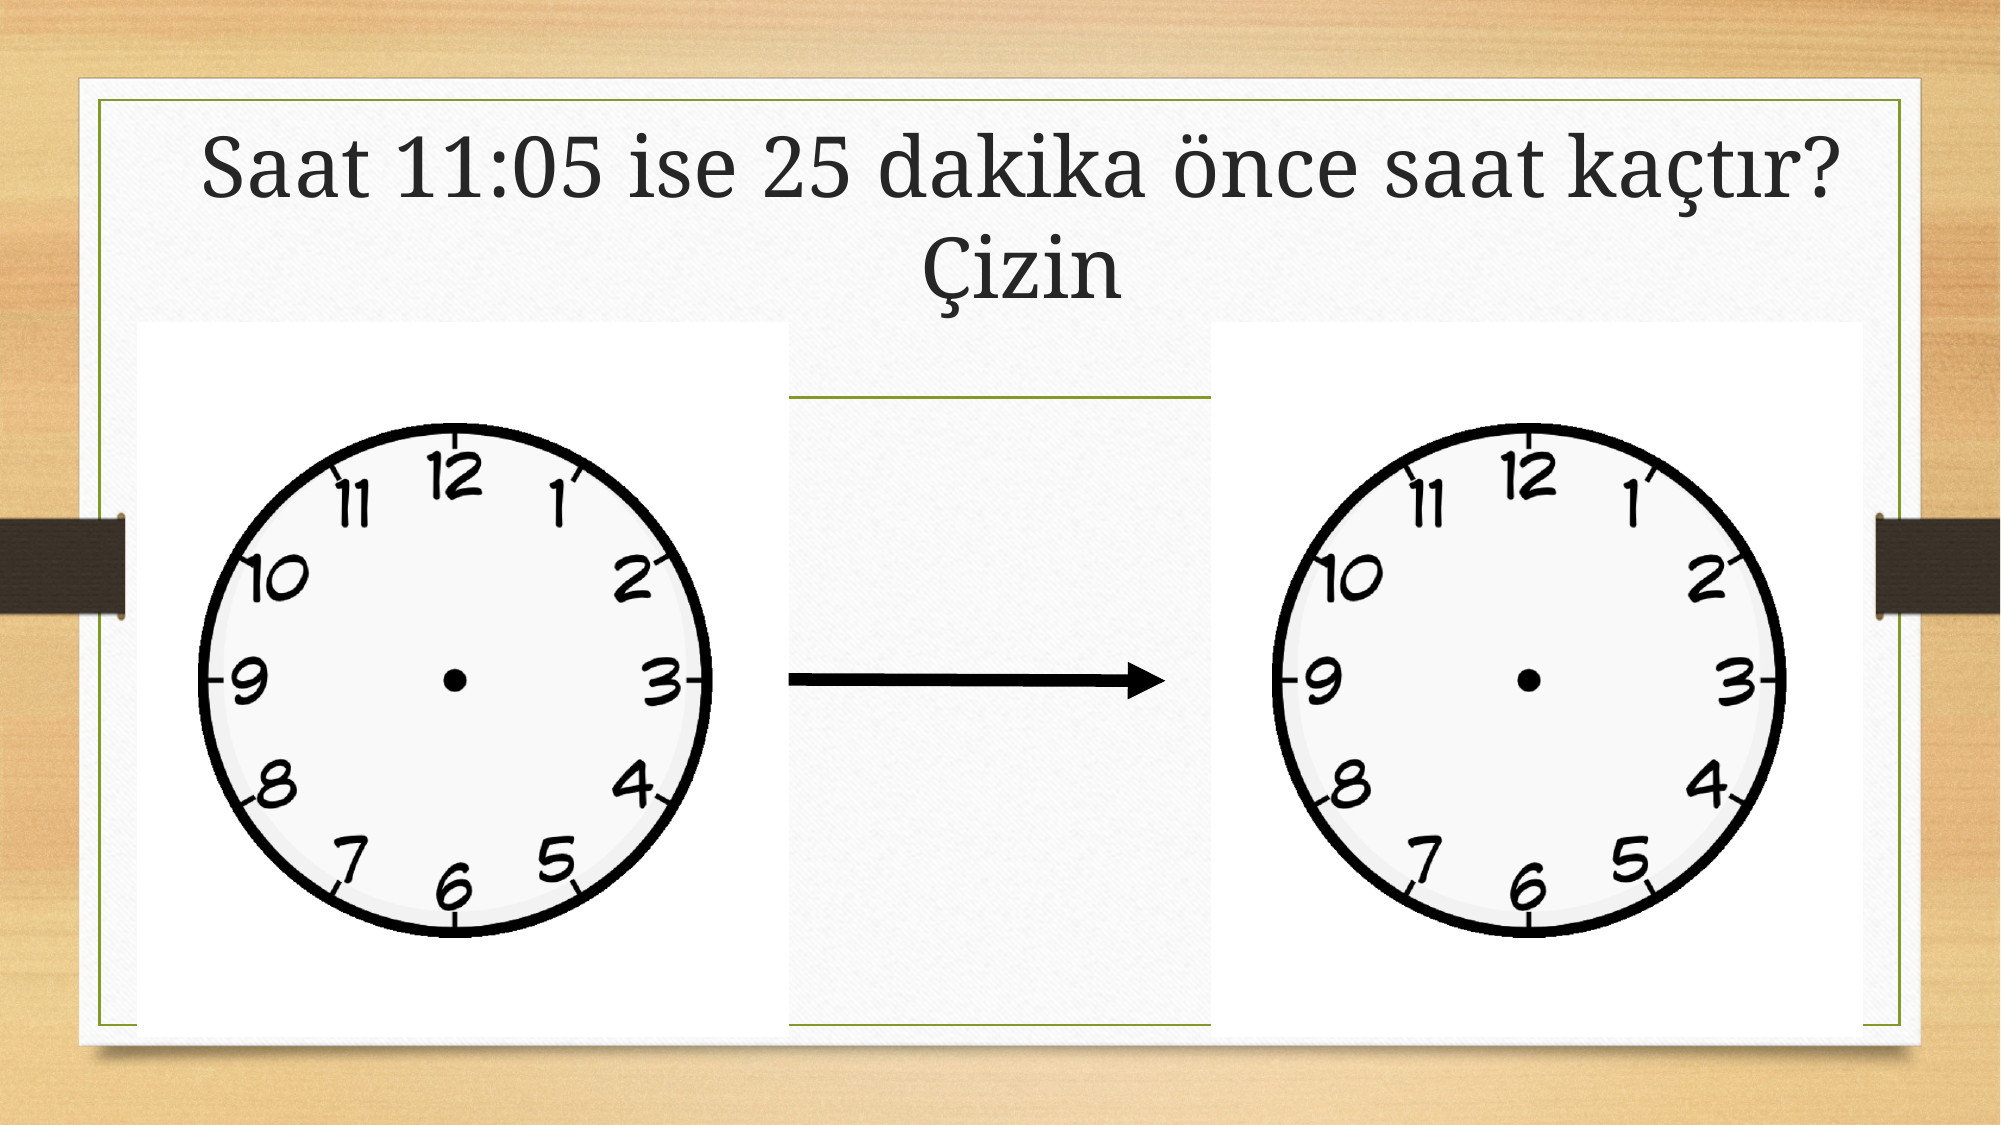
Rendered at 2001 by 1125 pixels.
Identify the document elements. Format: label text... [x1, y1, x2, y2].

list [137, 322, 789, 1037]
title Saat 11:05 ise 25 dakika önce saat kaçtır? Çizin [137, 105, 1908, 323]
picture [0, 0, 2001, 1125]
